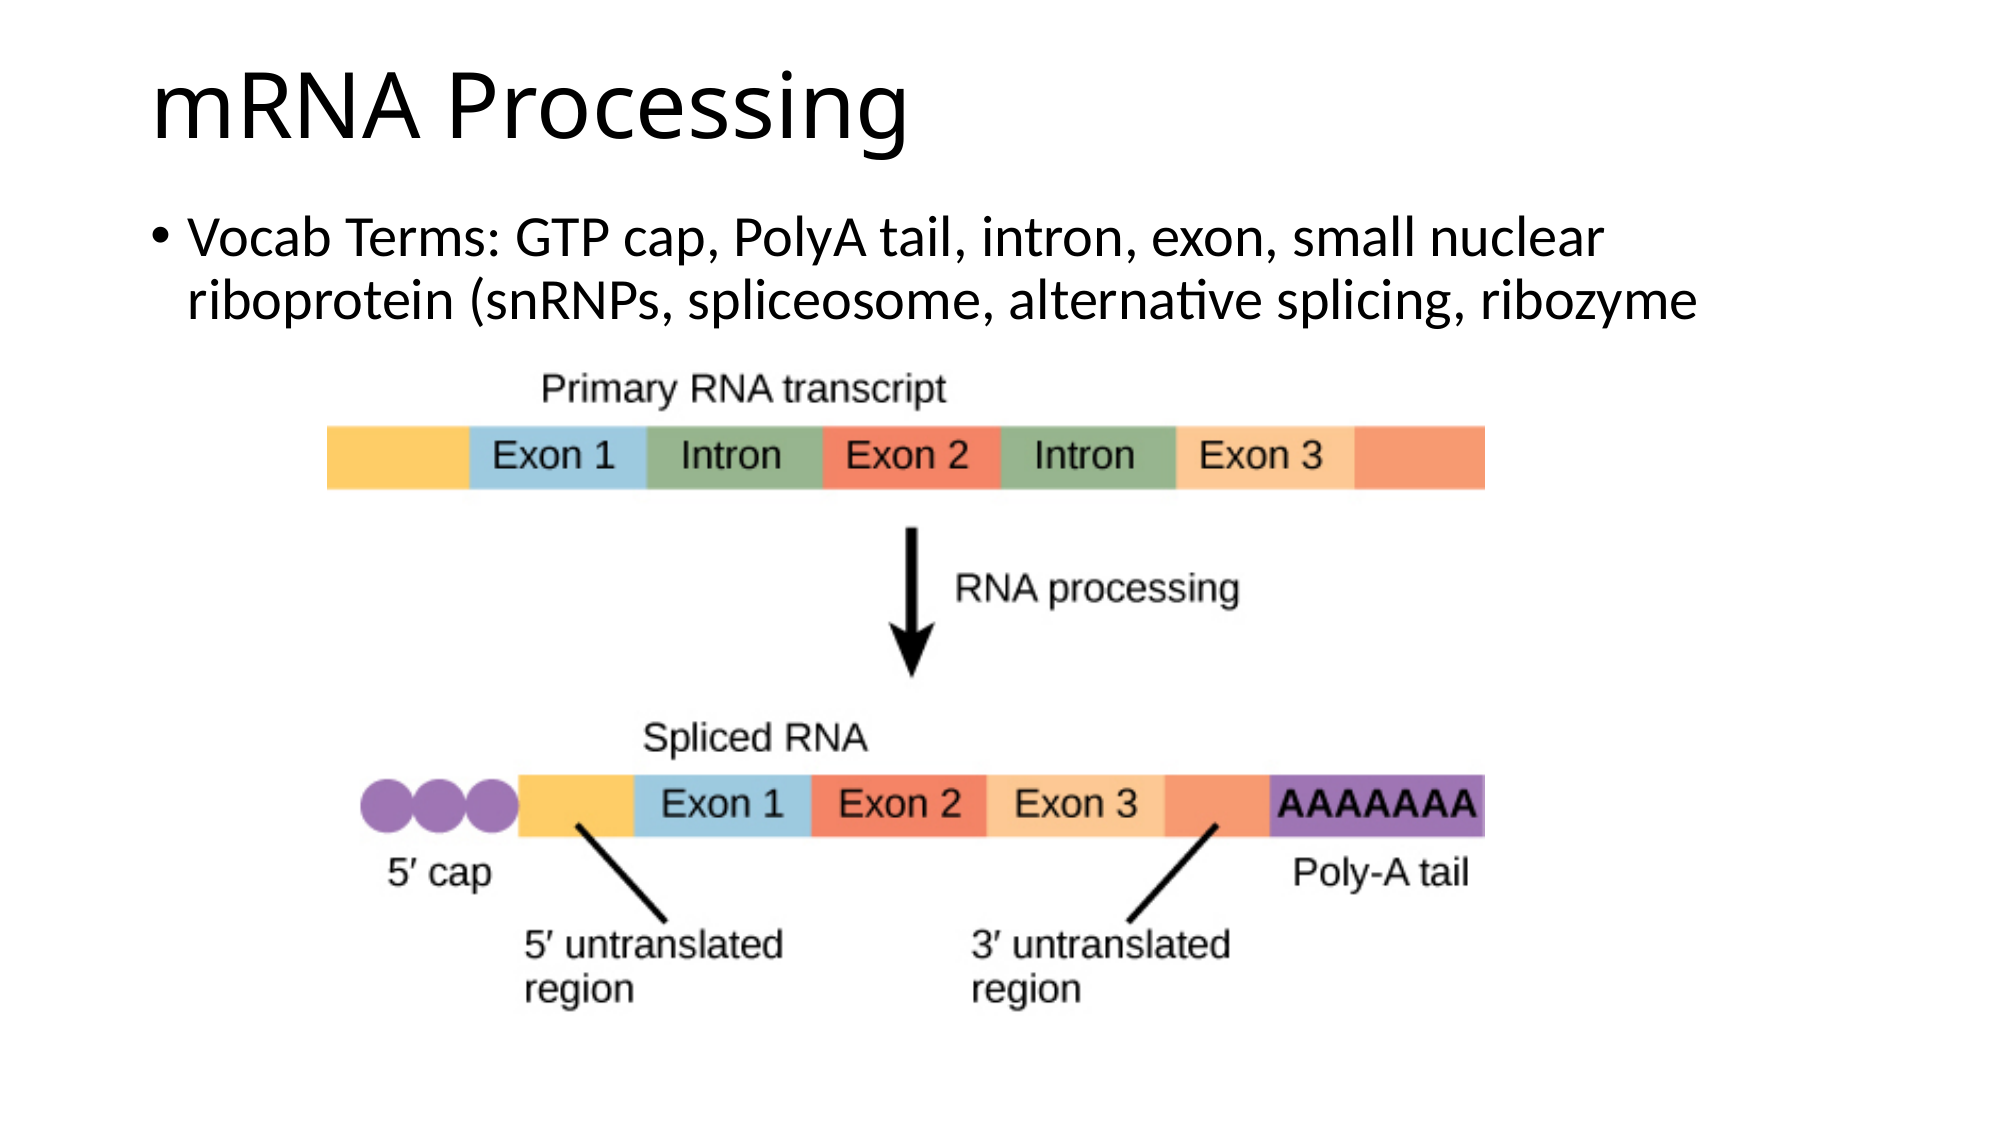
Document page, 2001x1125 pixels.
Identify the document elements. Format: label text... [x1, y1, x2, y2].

title mRNA Processing [135, 0, 1861, 198]
list Vocab Terms: GTP cap, PolyA tail, intron, exon, small nuclear riboprotein (snRNPs, spliceosome, alternative splicing, ribozyme [135, 198, 1861, 913]
picture [327, 369, 1485, 1018]
